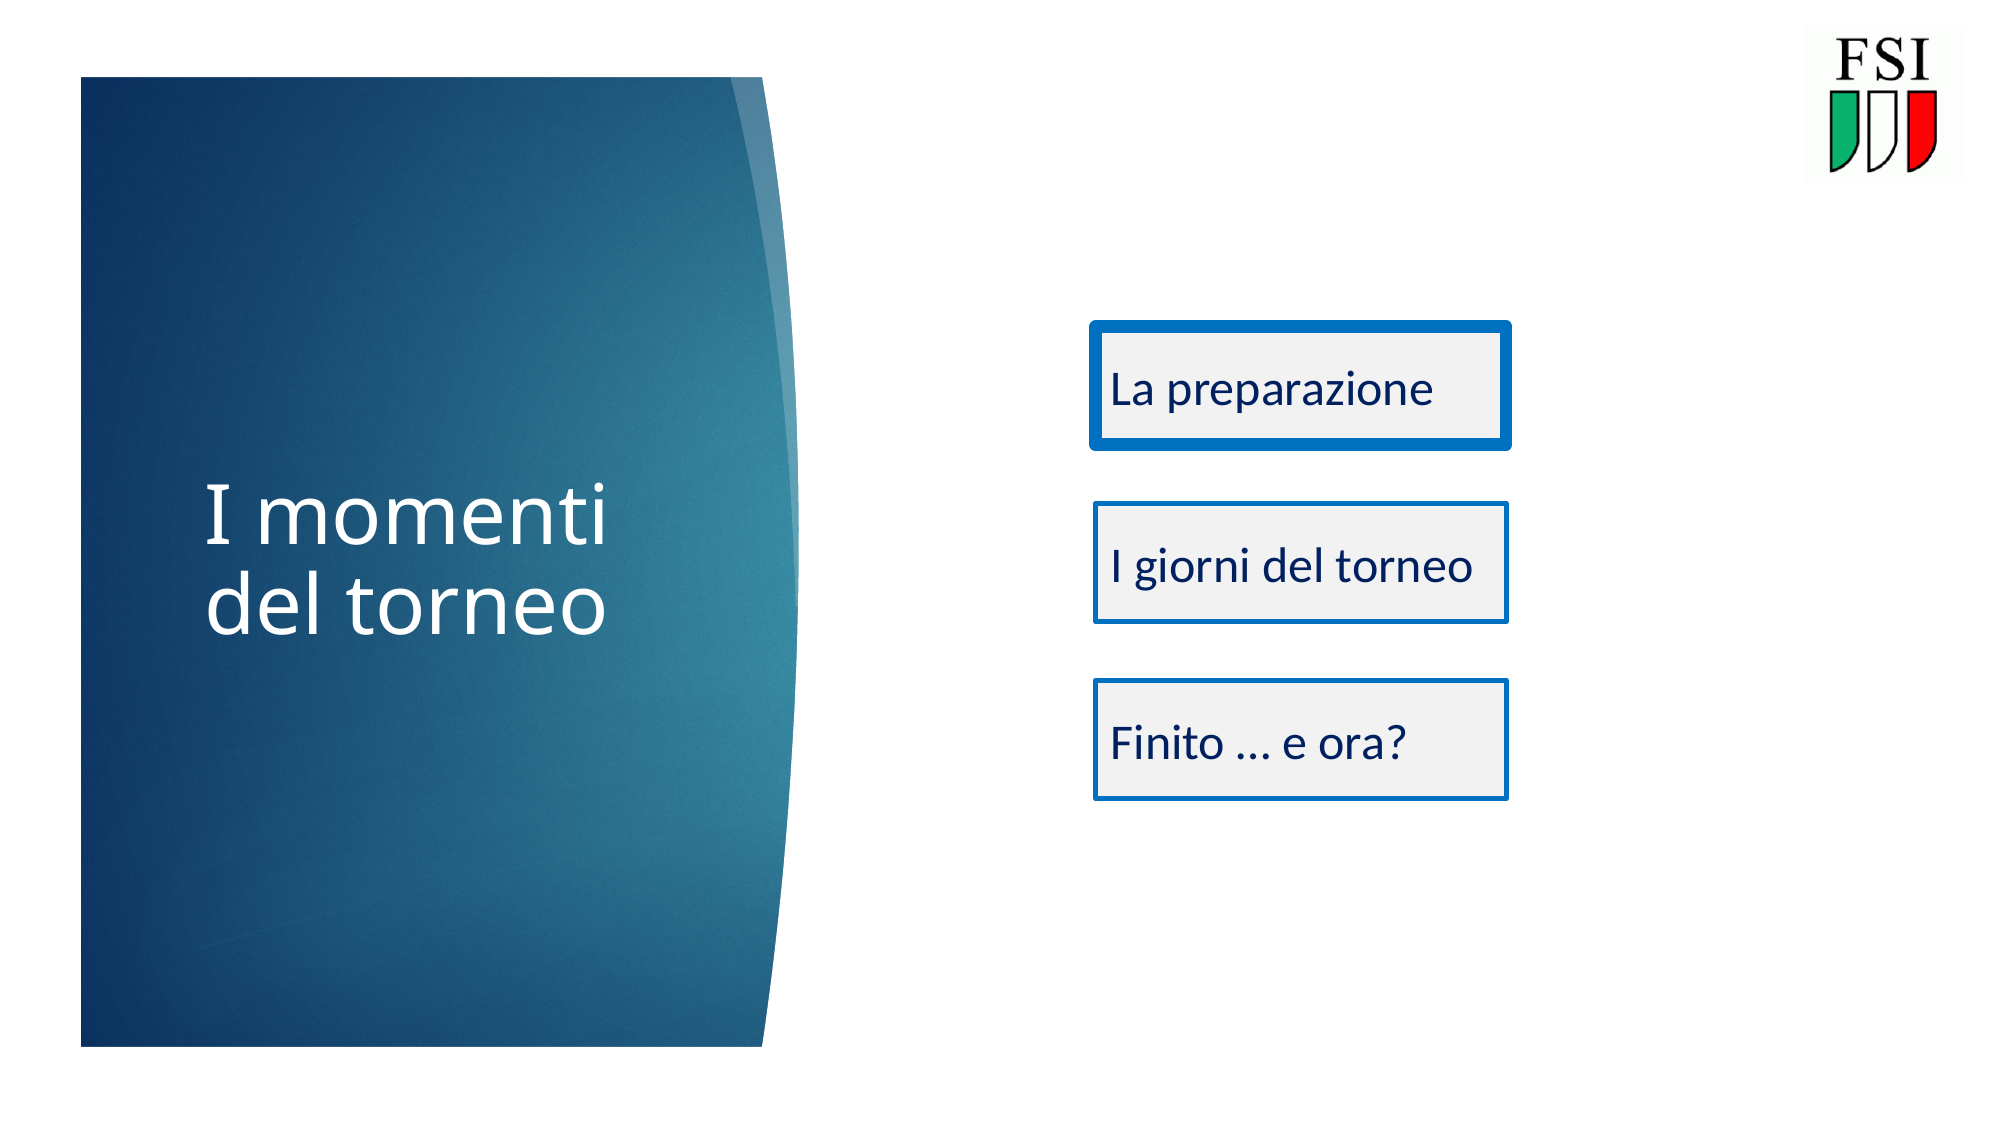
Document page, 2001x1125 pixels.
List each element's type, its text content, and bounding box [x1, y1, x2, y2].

slide_number 2 [1698, 48, 1836, 175]
title I momenti del torneo [189, 375, 754, 750]
picture [1804, 26, 1962, 183]
list Finito … e ora? [1093, 678, 1509, 801]
list I giorni del torneo [1093, 501, 1509, 624]
list La preparazione [1093, 324, 1509, 447]
